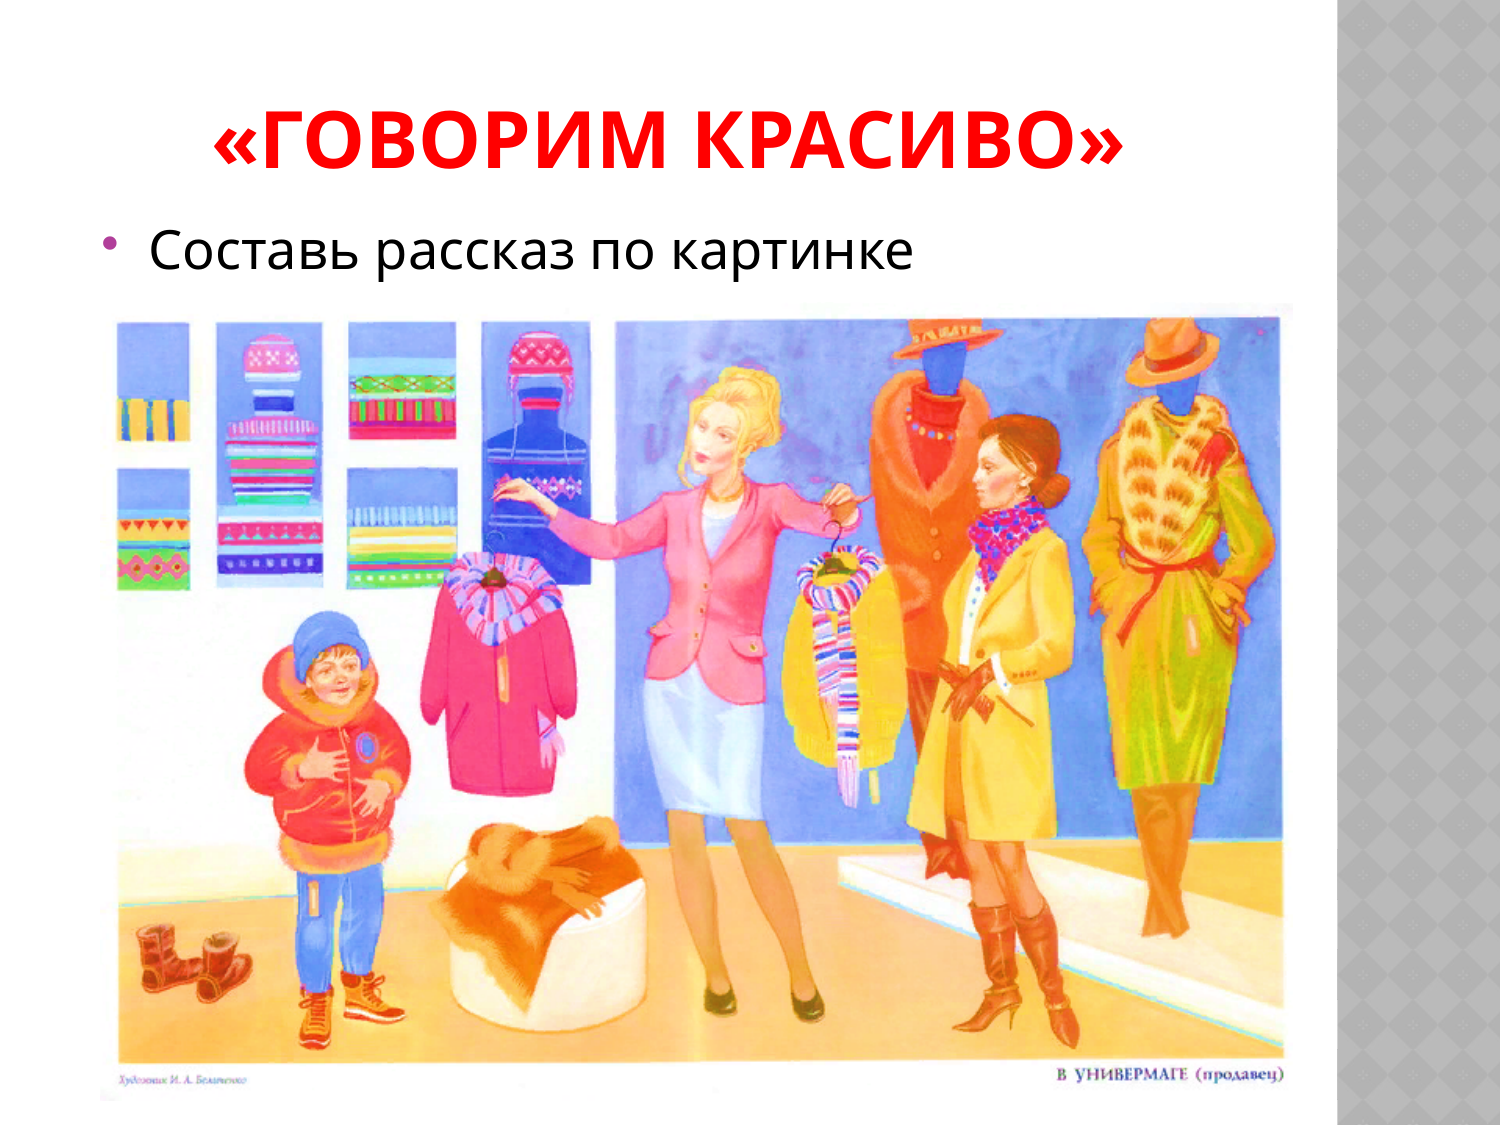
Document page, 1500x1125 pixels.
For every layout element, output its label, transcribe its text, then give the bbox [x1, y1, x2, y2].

title «говорим красиво» [75, 52, 1263, 185]
picture [99, 302, 1293, 1102]
list Составь рассказ по картинке [88, 208, 1276, 1004]
